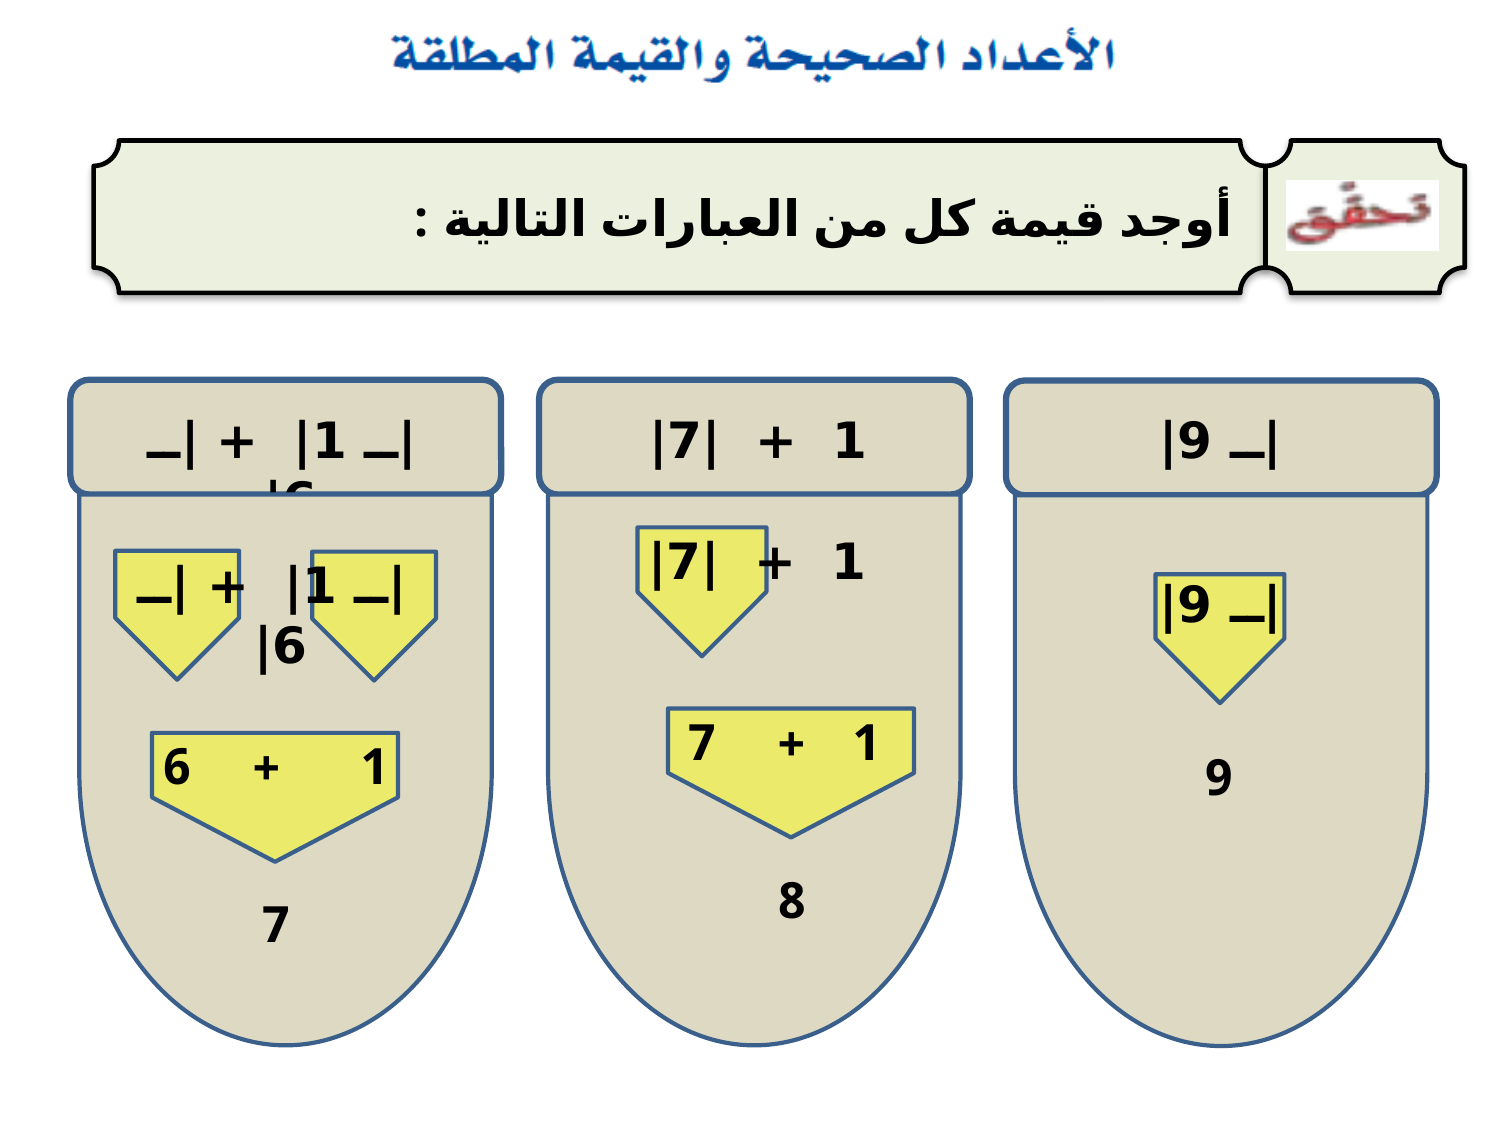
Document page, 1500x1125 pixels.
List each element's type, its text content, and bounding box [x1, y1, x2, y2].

text_box [545, 492, 963, 1048]
text_box [1154, 641, 1285, 706]
text_box [158, 730, 392, 864]
text_box 1 [821, 703, 914, 778]
text_box 7 [229, 885, 324, 960]
text_box |ــ 1| + |ــ 6| [105, 400, 476, 492]
picture [384, 23, 1116, 87]
text_box |ــ 9| [1056, 401, 1386, 477]
text_box 1 + |7| [590, 400, 945, 476]
text_box 1 [328, 727, 422, 803]
text_box [1012, 493, 1430, 1049]
text_box [68, 377, 504, 493]
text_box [93, 140, 1466, 294]
text_box [639, 597, 765, 659]
text_box [536, 377, 972, 493]
text_box 6 [124, 727, 230, 803]
text_box + [236, 727, 296, 803]
text_box [77, 492, 494, 1048]
text_box |ــ 1| + |ــ 6| [93, 546, 469, 681]
text_box + [761, 703, 821, 778]
text_box [1003, 378, 1439, 494]
text_box 8 [745, 860, 839, 936]
text_box 1 + |7| [595, 521, 938, 597]
text_box 7 [649, 703, 755, 778]
text_box |ــ 9| [1092, 565, 1350, 641]
text_box [673, 706, 909, 840]
text_box 9 [1171, 738, 1266, 813]
